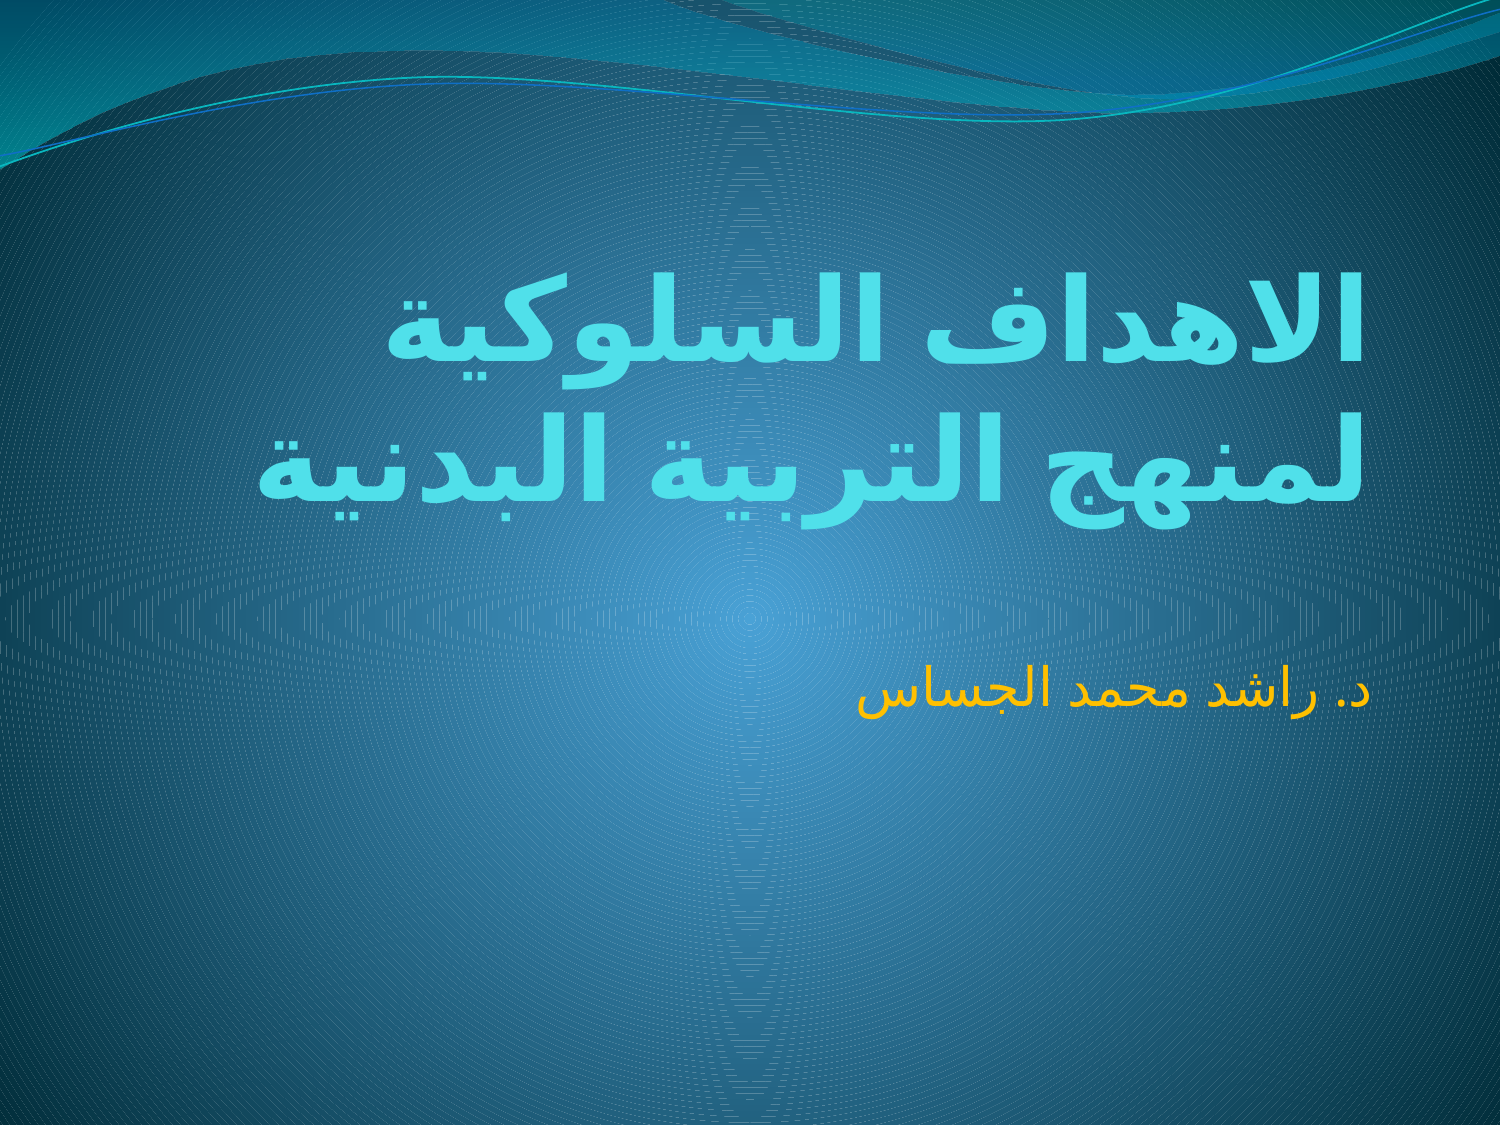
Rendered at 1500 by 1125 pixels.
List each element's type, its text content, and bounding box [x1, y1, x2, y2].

subtitle د. راشد محمد الجساس [87, 645, 1376, 818]
title الاهداف السلوكية لمنهج التربية البدنية [87, 302, 1376, 525]
